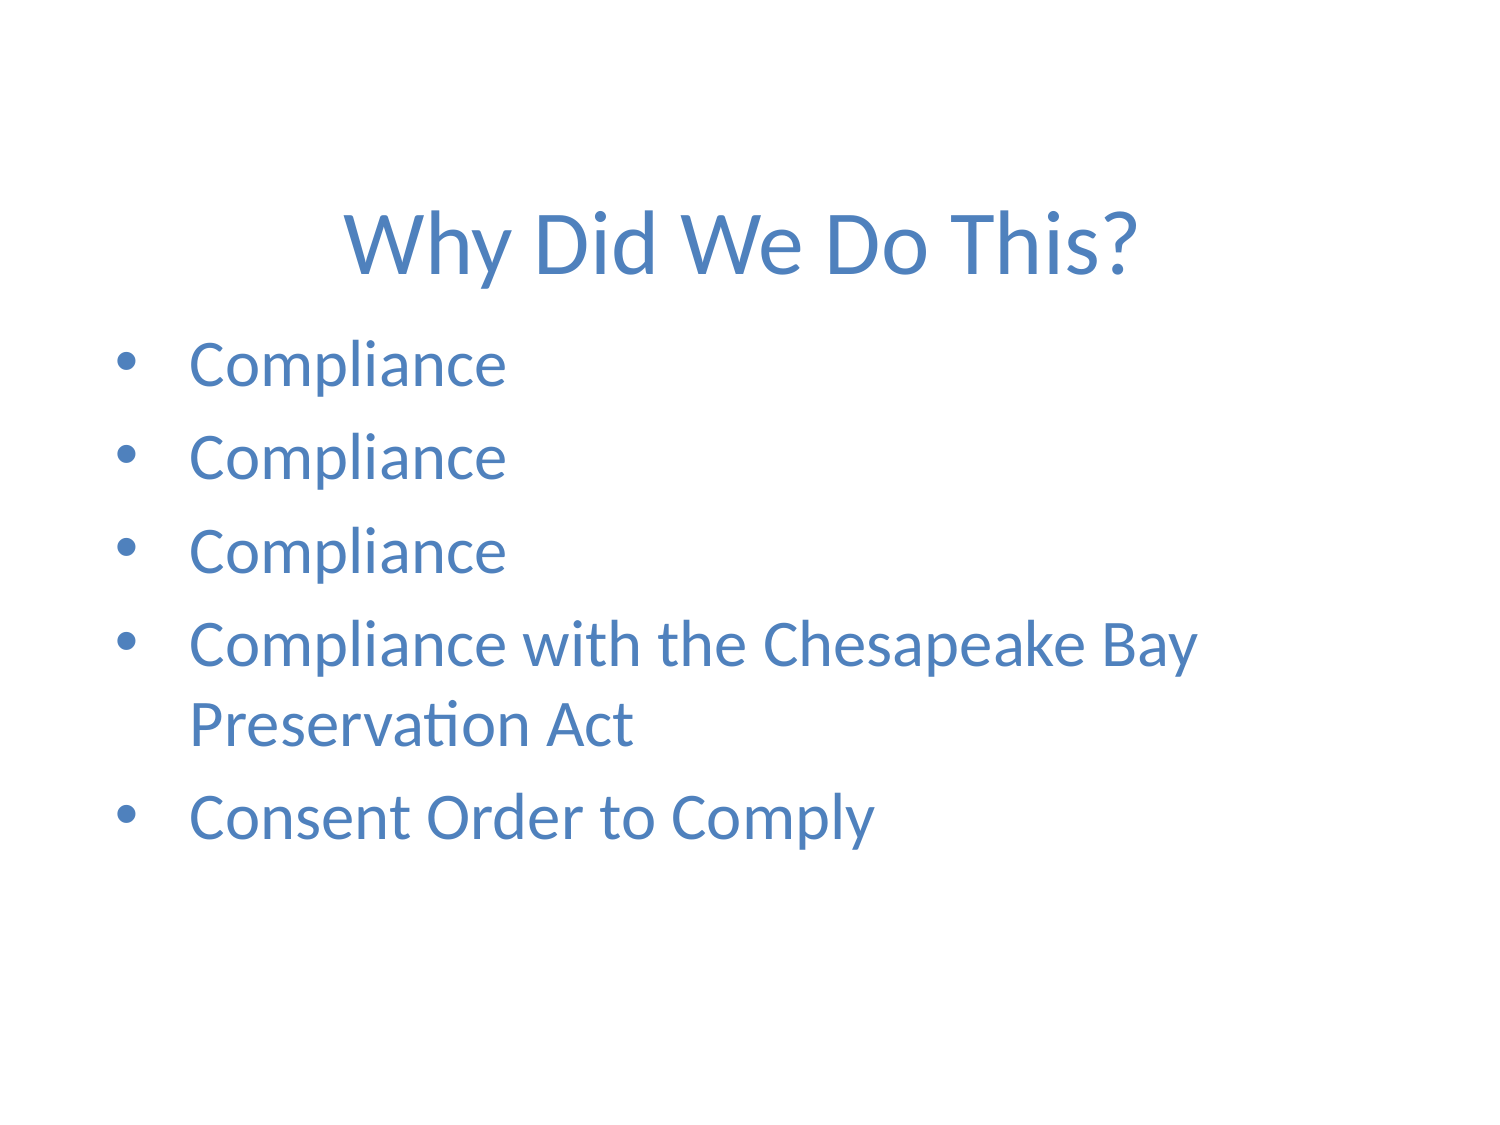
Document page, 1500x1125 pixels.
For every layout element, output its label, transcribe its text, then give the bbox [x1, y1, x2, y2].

title Why Did We Do This? [99, 162, 1388, 312]
subtitle Compliance Compliance Compliance Compliance with the Chesapeake Bay Preservation Act Consent Order to Comply [99, 312, 1388, 975]
